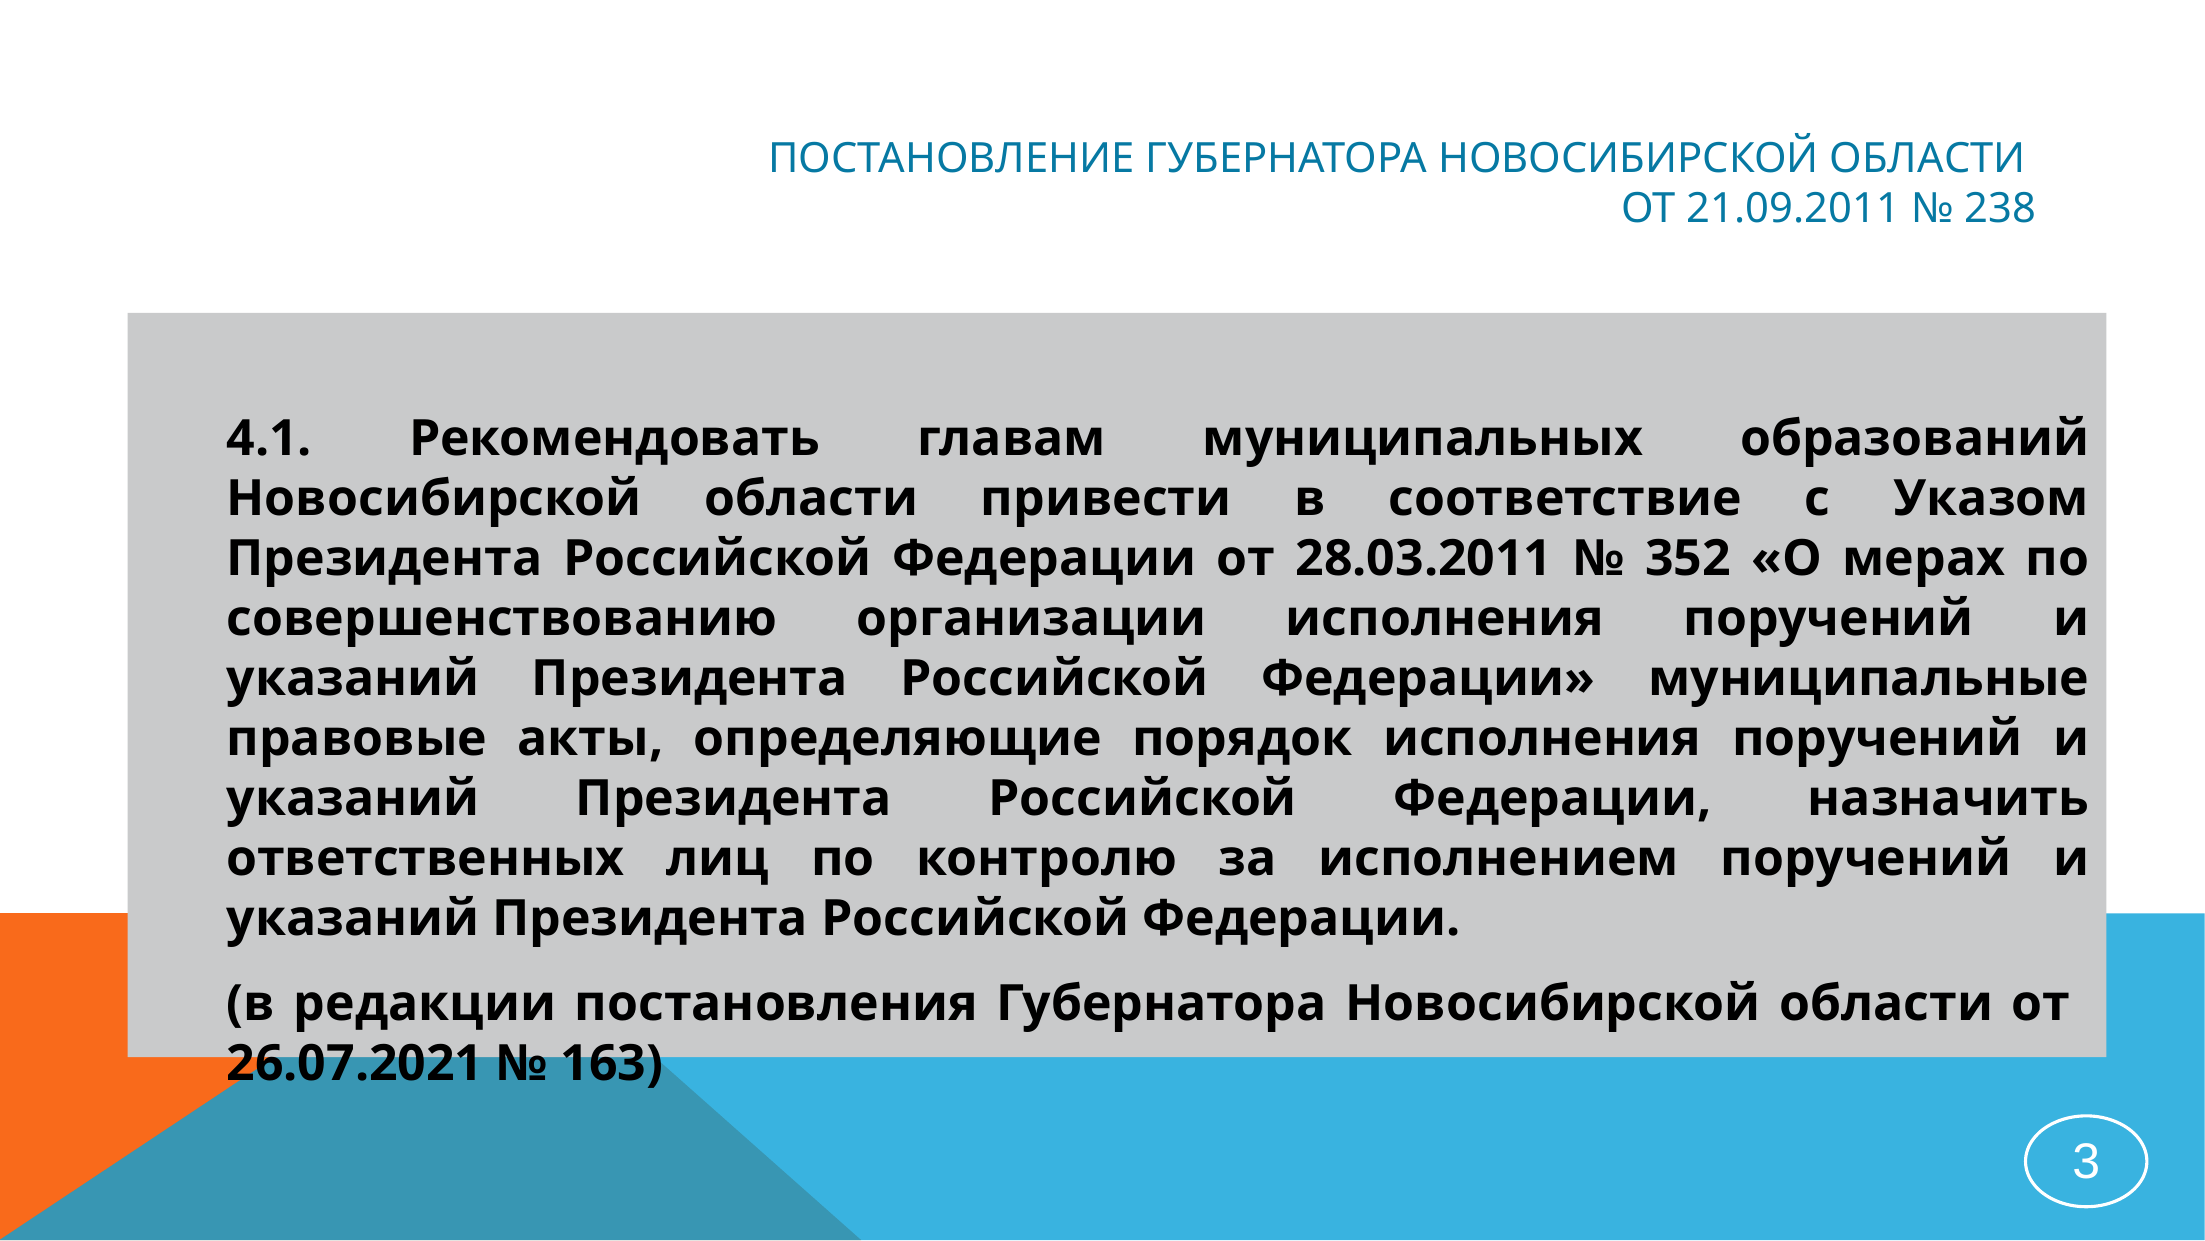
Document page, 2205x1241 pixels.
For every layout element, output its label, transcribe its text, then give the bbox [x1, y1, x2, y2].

slide_number 3 [2023, 1114, 2149, 1209]
title постановление Губернатора Новосибирской области от 21.09.2011 № 238 [240, 29, 2054, 312]
list 4.1. Рекомендовать главам муниципальных образований Новосибирской области привести в соответствие с Указом Президента Российской Федерации от 28.03.2011 № 352 «О мерах по совершенствованию организации исполнения поручений и указаний Президента Российской Федерации» муниципальные правовые акты, определяющие порядок исполнения поручений и указаний Президента Российской Федерации, назначить ответственных лиц по контролю за исполнением поручений и указаний Президента Российской Федерации. (в редакции постановления Губернатора Новосибирской области от 26.07.2021 № 163) [127, 312, 2107, 1058]
